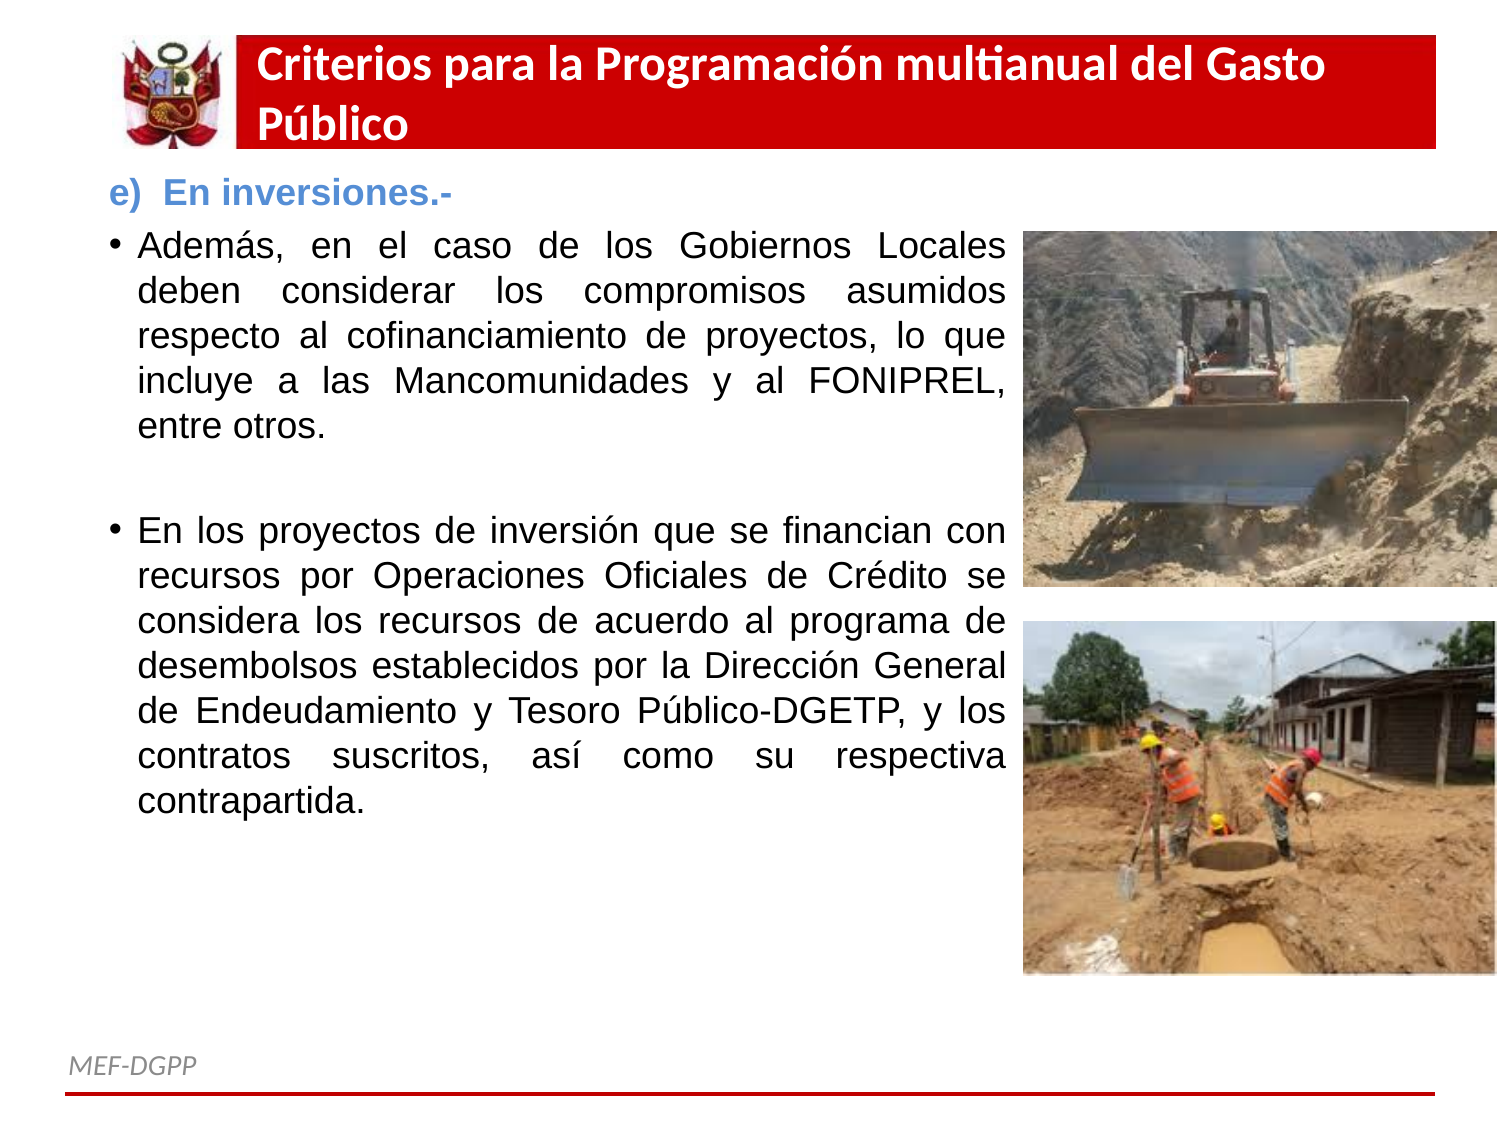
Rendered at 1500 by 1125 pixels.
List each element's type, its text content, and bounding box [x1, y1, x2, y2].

picture [1022, 621, 1497, 977]
list e) En inversiones.- Además, en el caso de los Gobiernos Locales deben considerar los compromisos asumidos respecto al cofinanciamiento de proyectos, lo que incluye a las Mancomunidades y al FONIPREL, entre otros. En los proyectos de inversión que se financian con recursos por Operaciones Oficiales de Crédito se considera los recursos de acuerdo al programa de desembolsos establecidos por la Dirección General de Endeudamiento y Tesoro Público-DGETP, y los contratos suscritos, así como su respectiva contrapartida. [93, 160, 1022, 1035]
footer MEF-DGPP [53, 1034, 892, 1094]
picture [112, 35, 1436, 149]
picture [1022, 231, 1497, 587]
title Criterios para la Programación multianual del Gasto Público [241, 42, 1426, 138]
